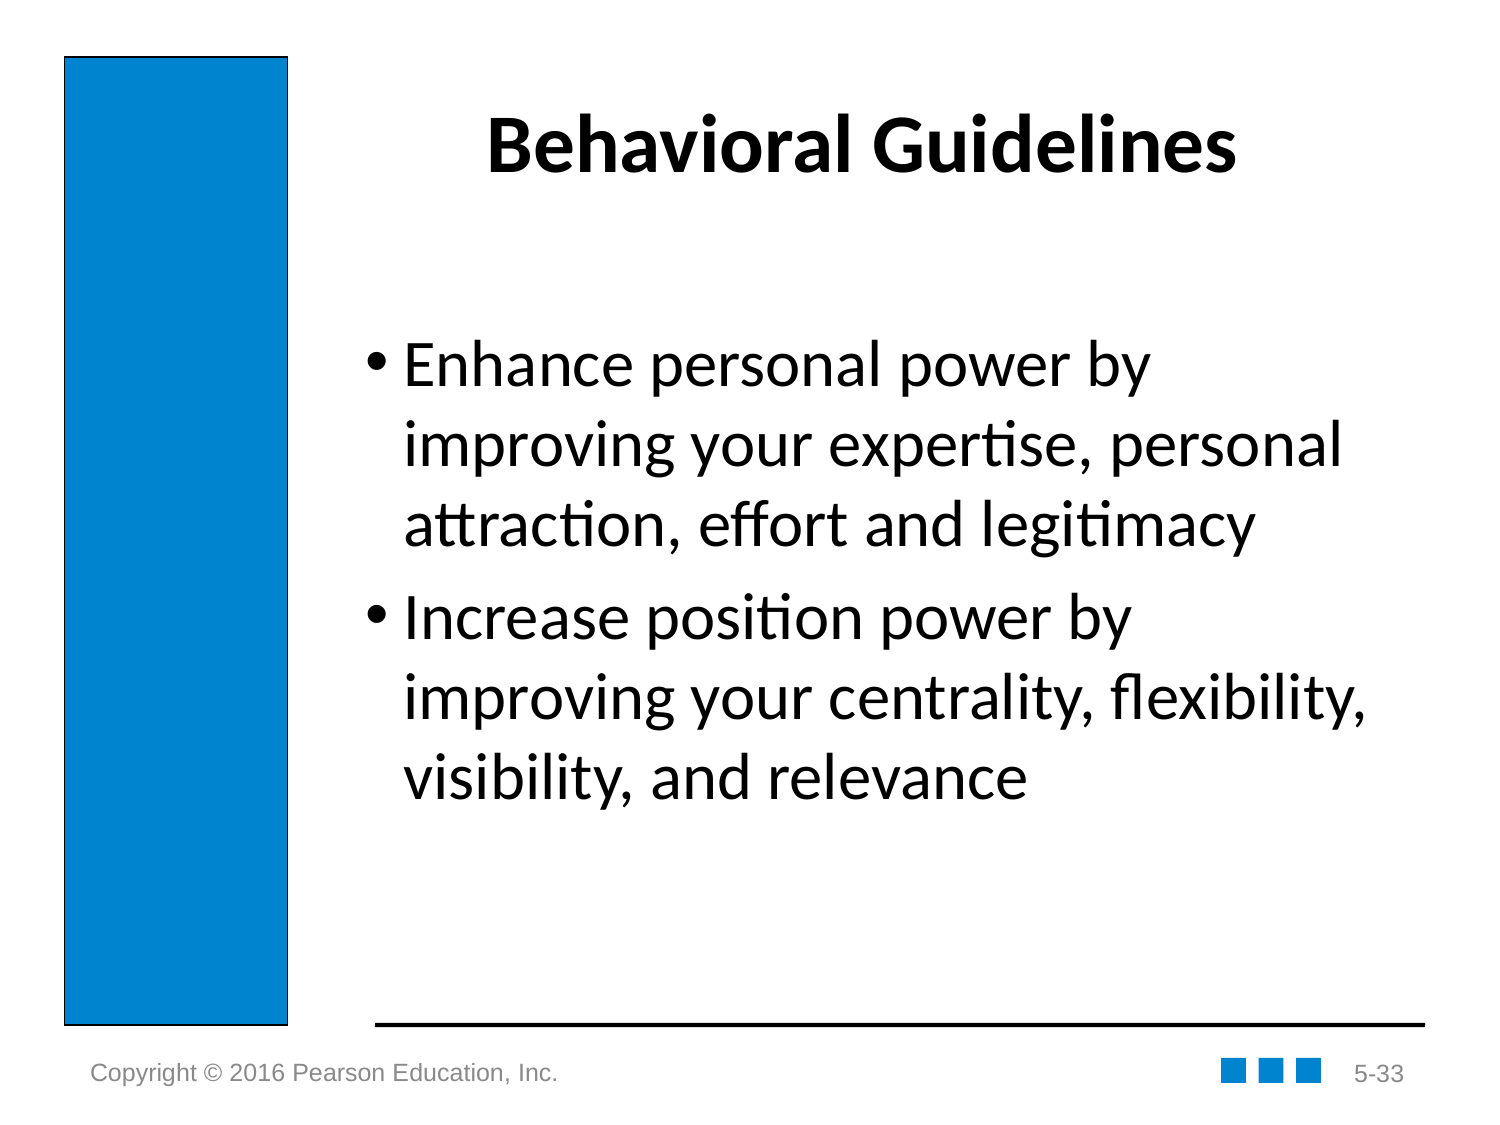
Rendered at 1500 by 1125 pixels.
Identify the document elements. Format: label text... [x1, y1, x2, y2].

text_box [1296, 1057, 1321, 1083]
text_box [1221, 1057, 1246, 1083]
title Behavioral Guidelines [300, 45, 1425, 233]
text_box 5-33 [1333, 1050, 1425, 1095]
text_box [64, 56, 288, 1025]
text_box [1258, 1057, 1284, 1083]
text_box Copyright © 2016 Pearson Education, Inc. [75, 1055, 625, 1088]
list Enhance personal power by improving your expertise, personal attraction, effort and legitimacy Increase position power by improving your centrality, flexibility, visibility, and relevance [350, 312, 1388, 1000]
